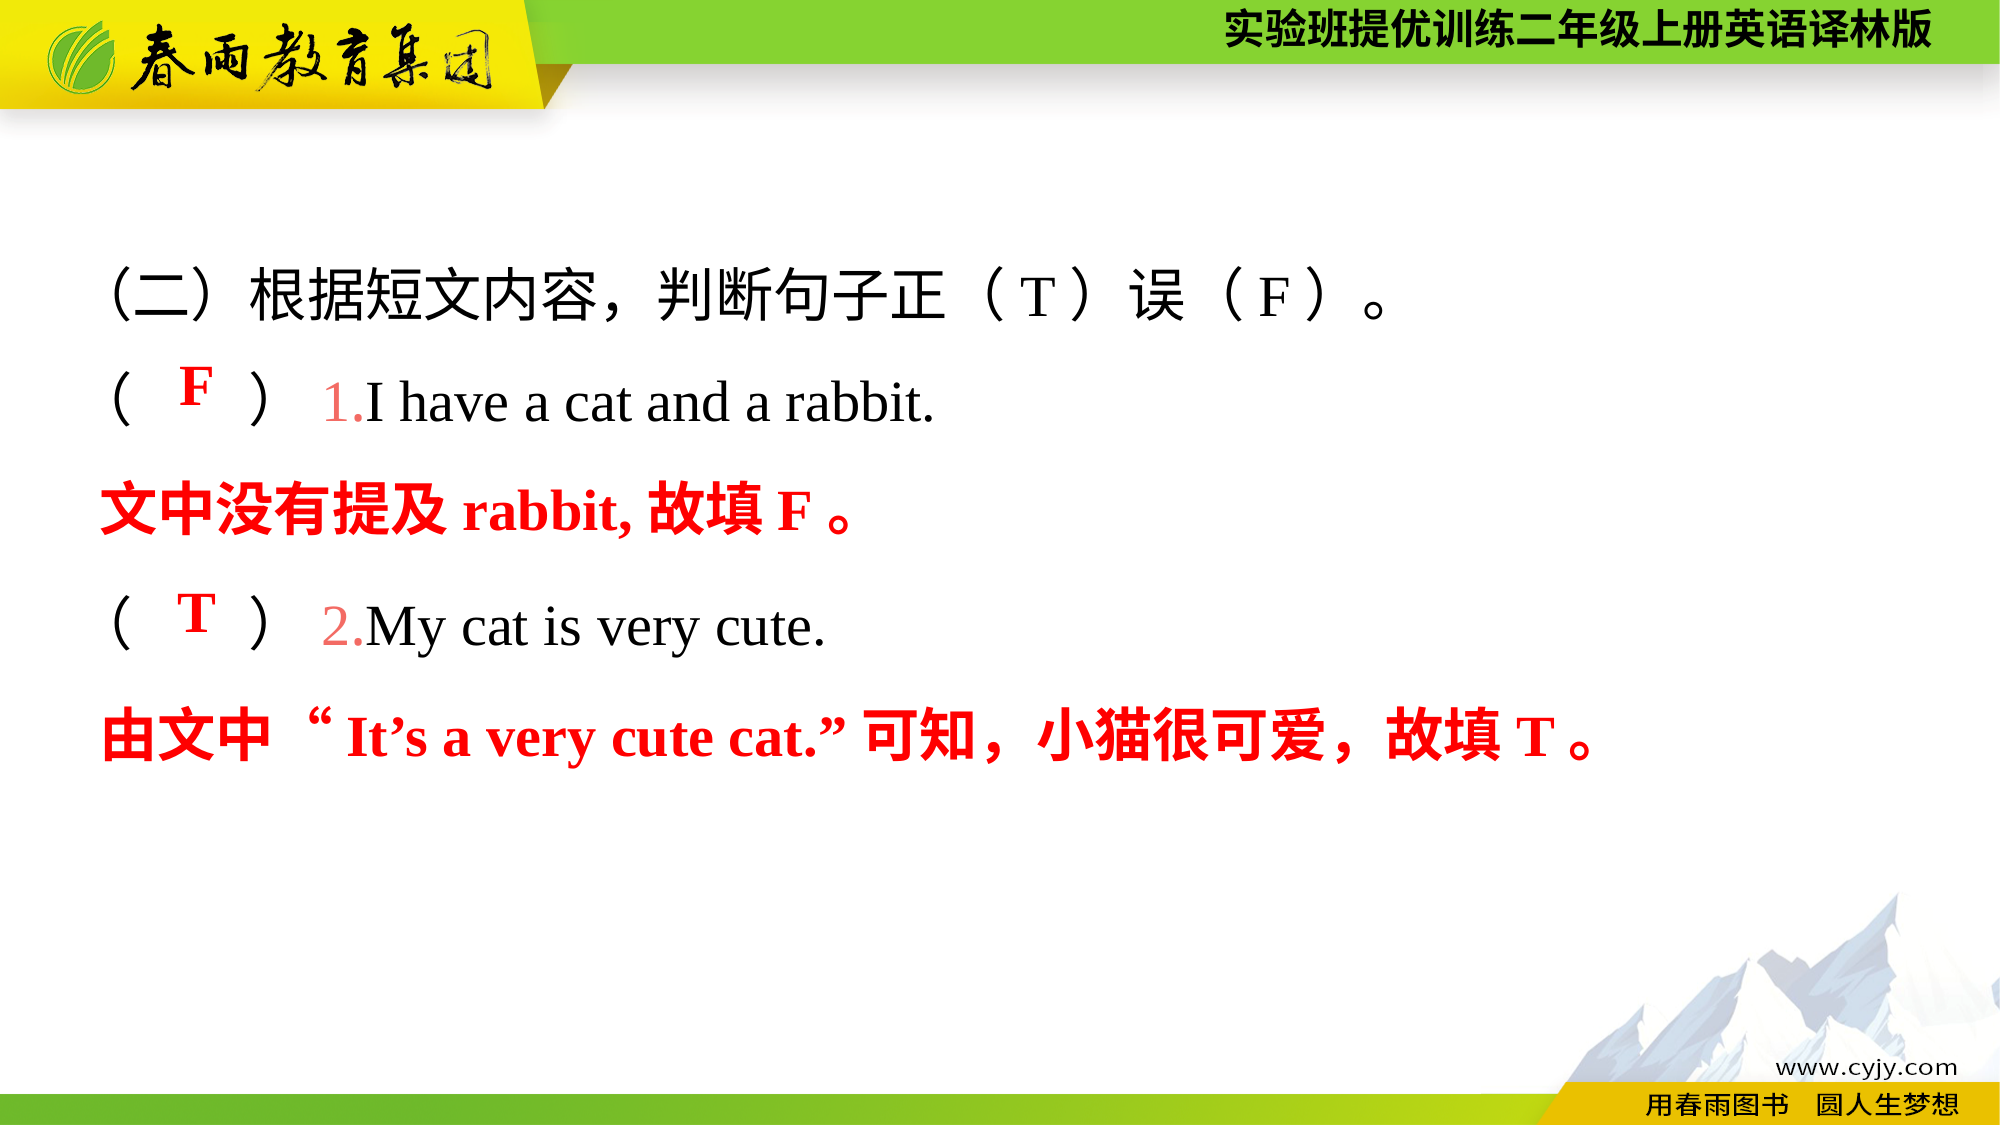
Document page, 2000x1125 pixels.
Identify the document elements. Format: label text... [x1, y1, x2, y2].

list （二）根据短文内容，判断句子正（T）误（F）。 （ ）1.I have a cat and a rabbit. （ ）2.My cat is very cute. [59, 215, 1944, 670]
text_box T [162, 566, 232, 652]
text_box F [164, 339, 230, 425]
text_box 由文中“It’s a very cute cat.”可知，小猫很可爱，故填T。 [84, 655, 1969, 776]
text_box 文中没有提及rabbit,故填F。 [84, 429, 1969, 550]
picture [0, 0, 2000, 1125]
